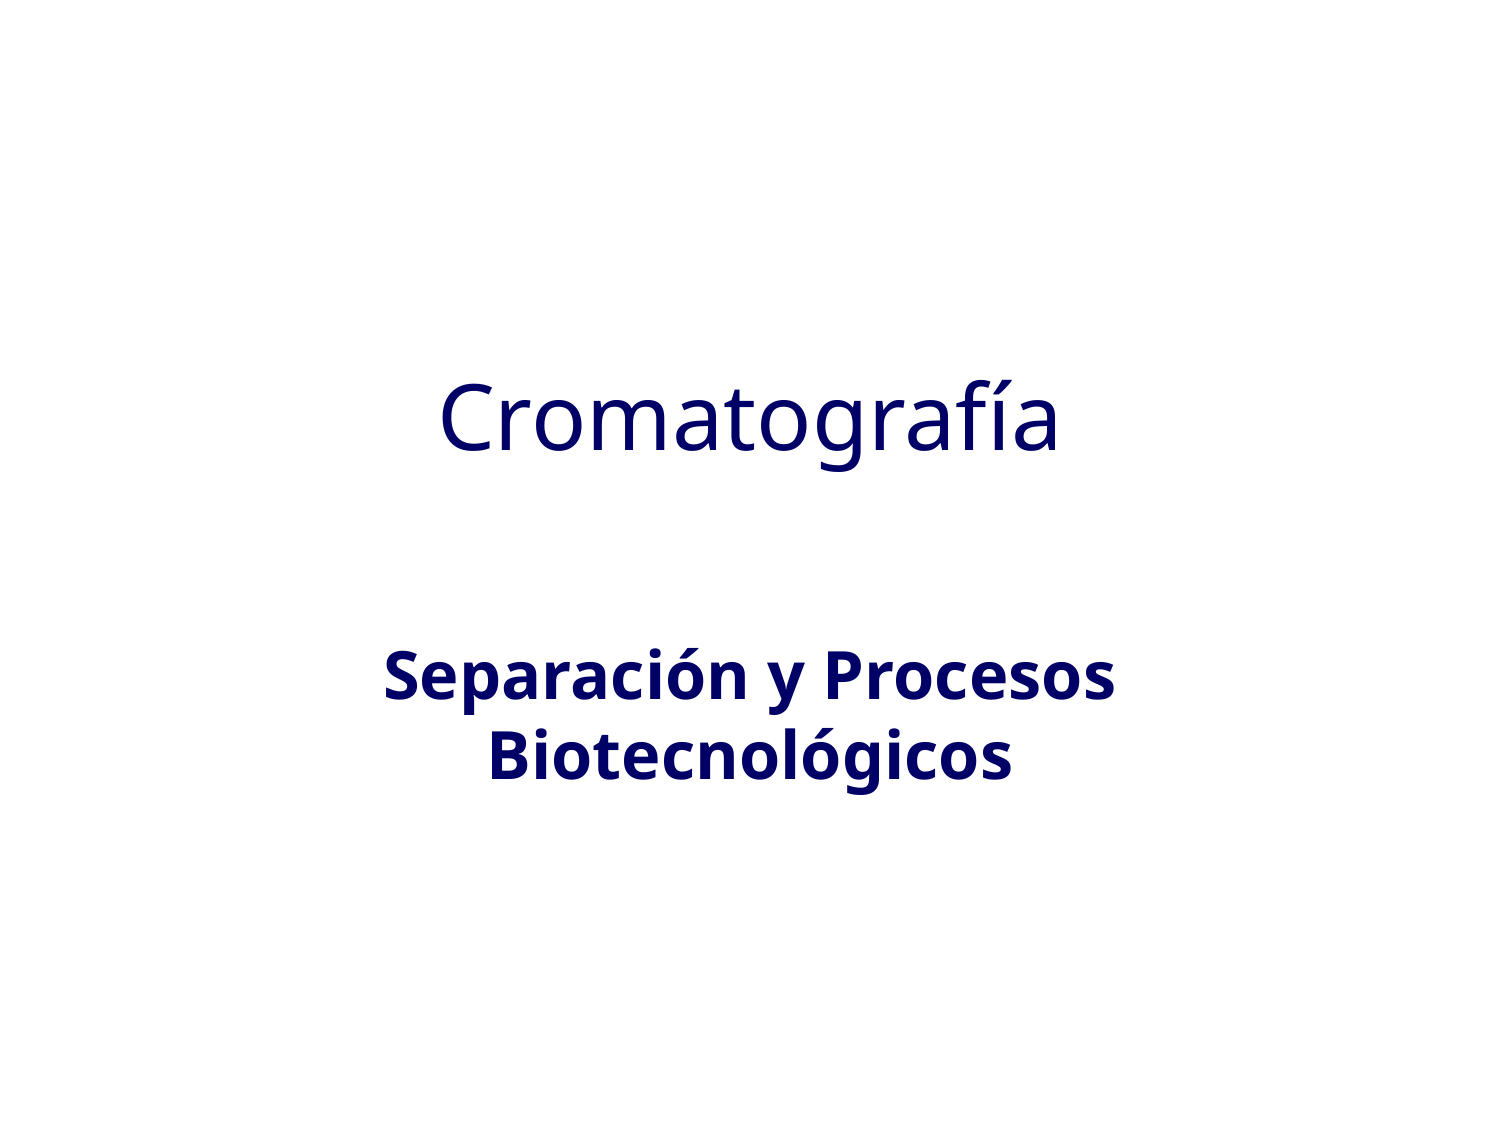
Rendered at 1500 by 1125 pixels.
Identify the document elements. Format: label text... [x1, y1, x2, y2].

subtitle Separación y Procesos Biotecnológicos [224, 624, 1276, 913]
title Cromatografía [112, 374, 1388, 563]
